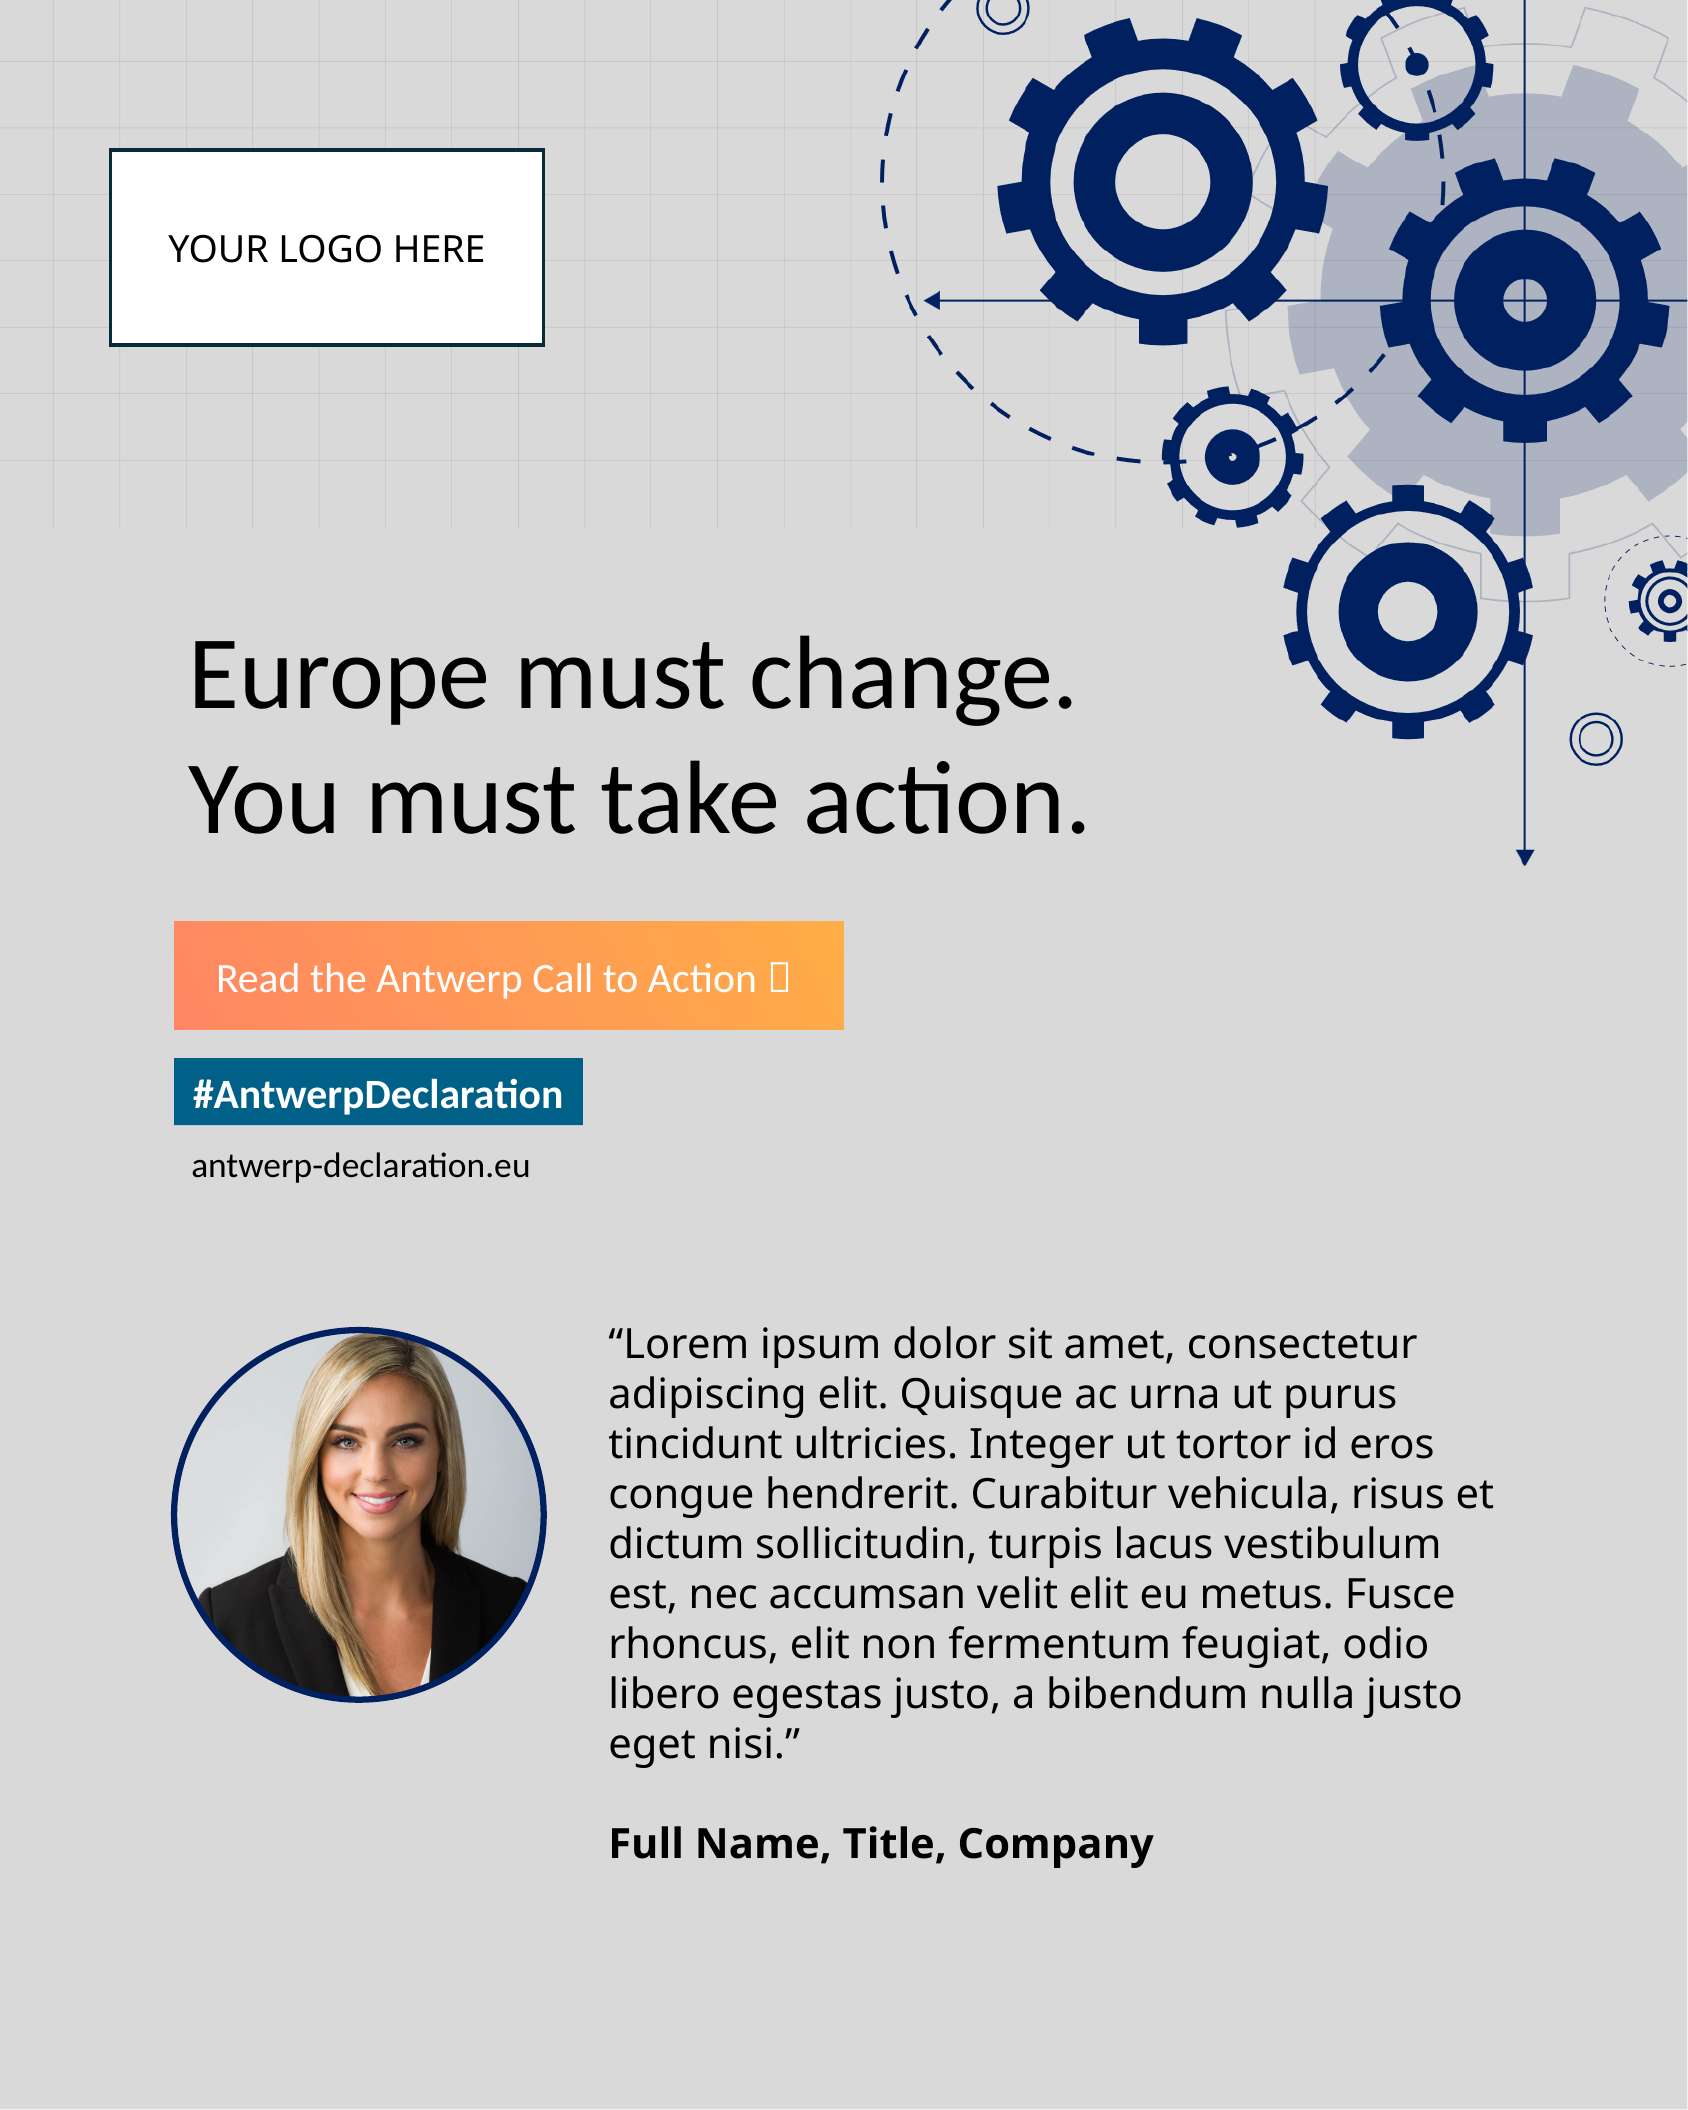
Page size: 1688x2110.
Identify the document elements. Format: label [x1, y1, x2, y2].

text_box [880, 0, 1688, 967]
picture [0, 0, 880, 528]
text_box [0, 528, 1688, 2110]
picture [173, 1329, 545, 1701]
